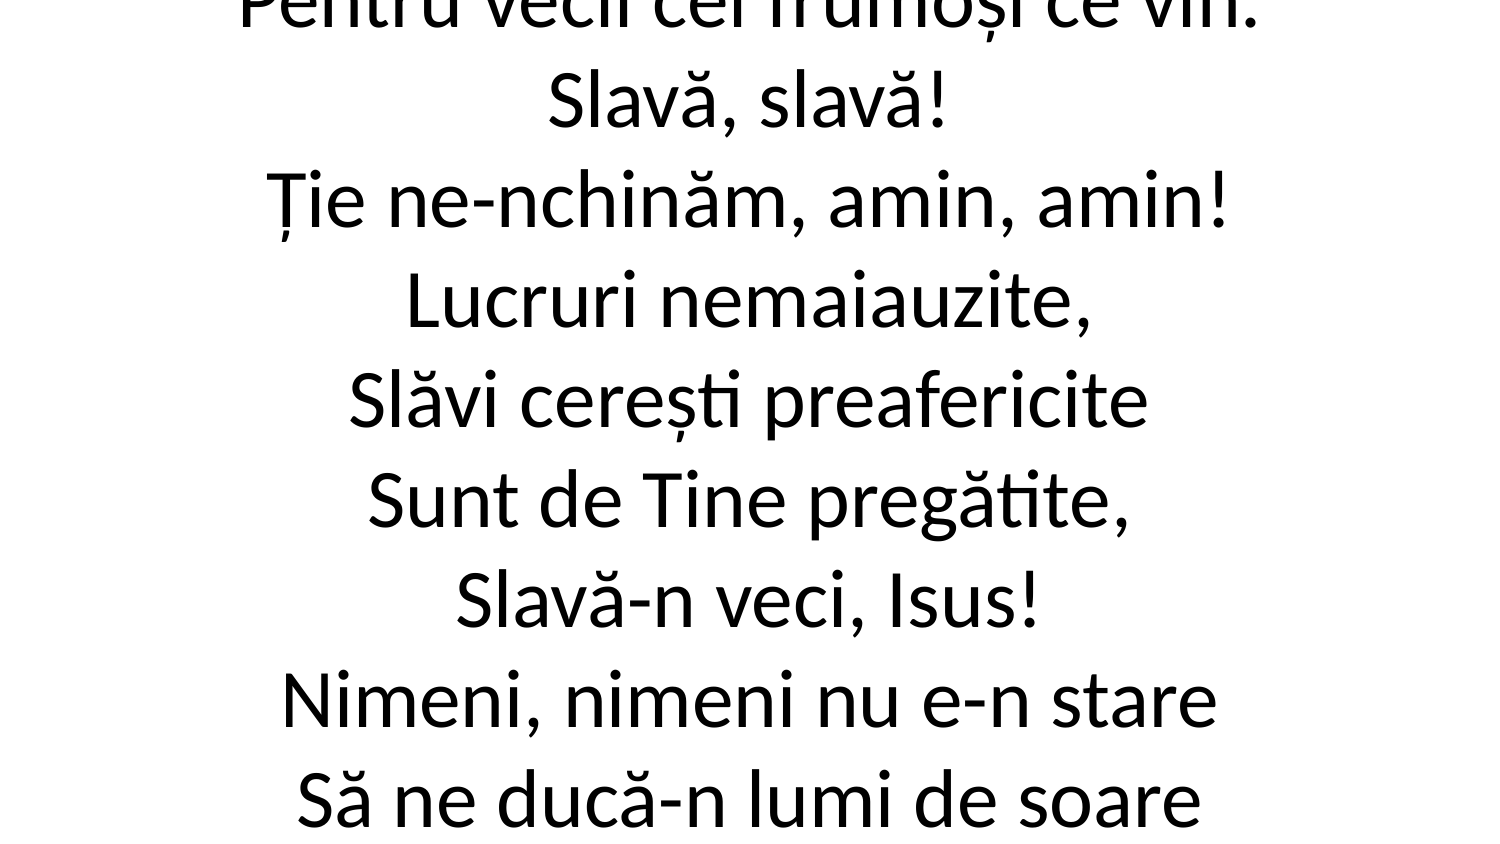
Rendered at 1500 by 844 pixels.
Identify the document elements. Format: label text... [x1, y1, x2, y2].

text_box 3. Slavă, slavă! Pentru vecii cei frumoși ce vin. Slavă, slavă! Ție ne-nchinăm, amin, amin! Lucruri nemaiauzite, Slăvi cerești preafericite Sunt de Tine pregătite, Slavă-n veci, Isus! Nimeni, nimeni nu e-n stare Să ne ducă-n lumi de soare Și-n eternă sărbătoare, Decât Tu, Isus! [222, 0, 1278, 844]
